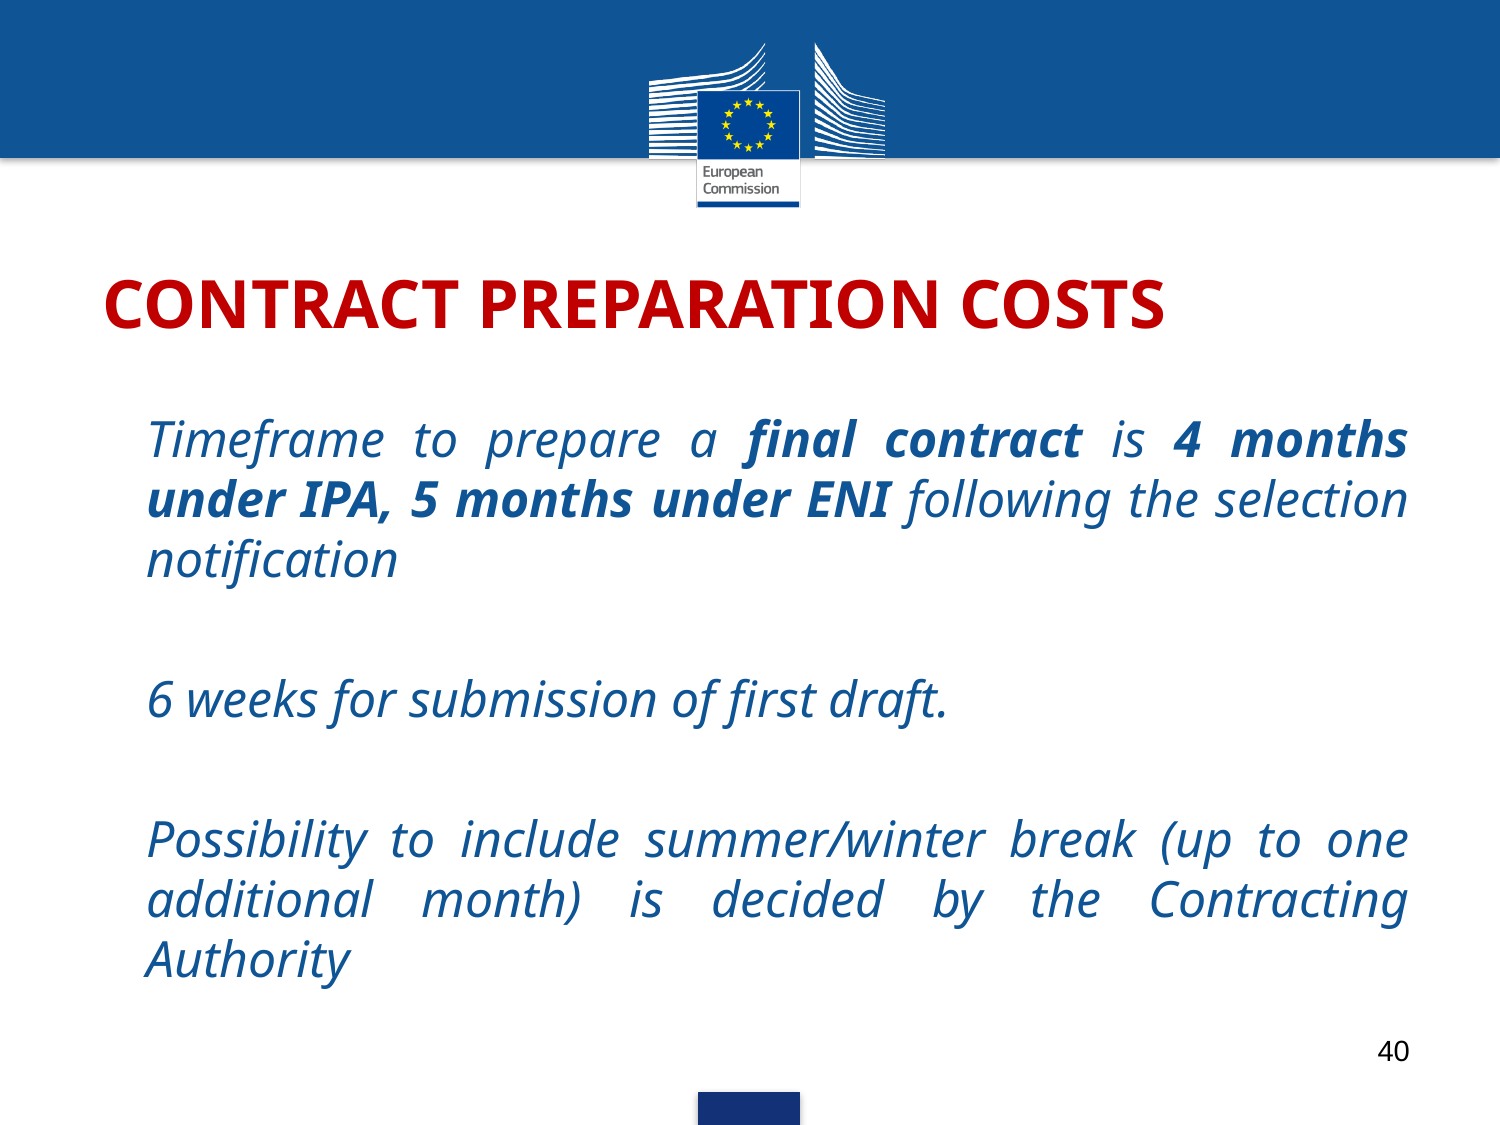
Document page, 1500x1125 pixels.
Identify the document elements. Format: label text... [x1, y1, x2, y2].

slide_number 40 [1074, 1024, 1425, 1103]
title CONTRACT PREPARATION COSTS [87, 224, 1438, 379]
list Timeframe to prepare a final contract is 4 months under IPA, 5 months under ENI following the selection notification 6 weeks for submission of first draft. Possibility to include summer/winter break (up to one additional month) is decided by the Contracting Authority [75, 399, 1425, 979]
picture [649, 42, 885, 208]
